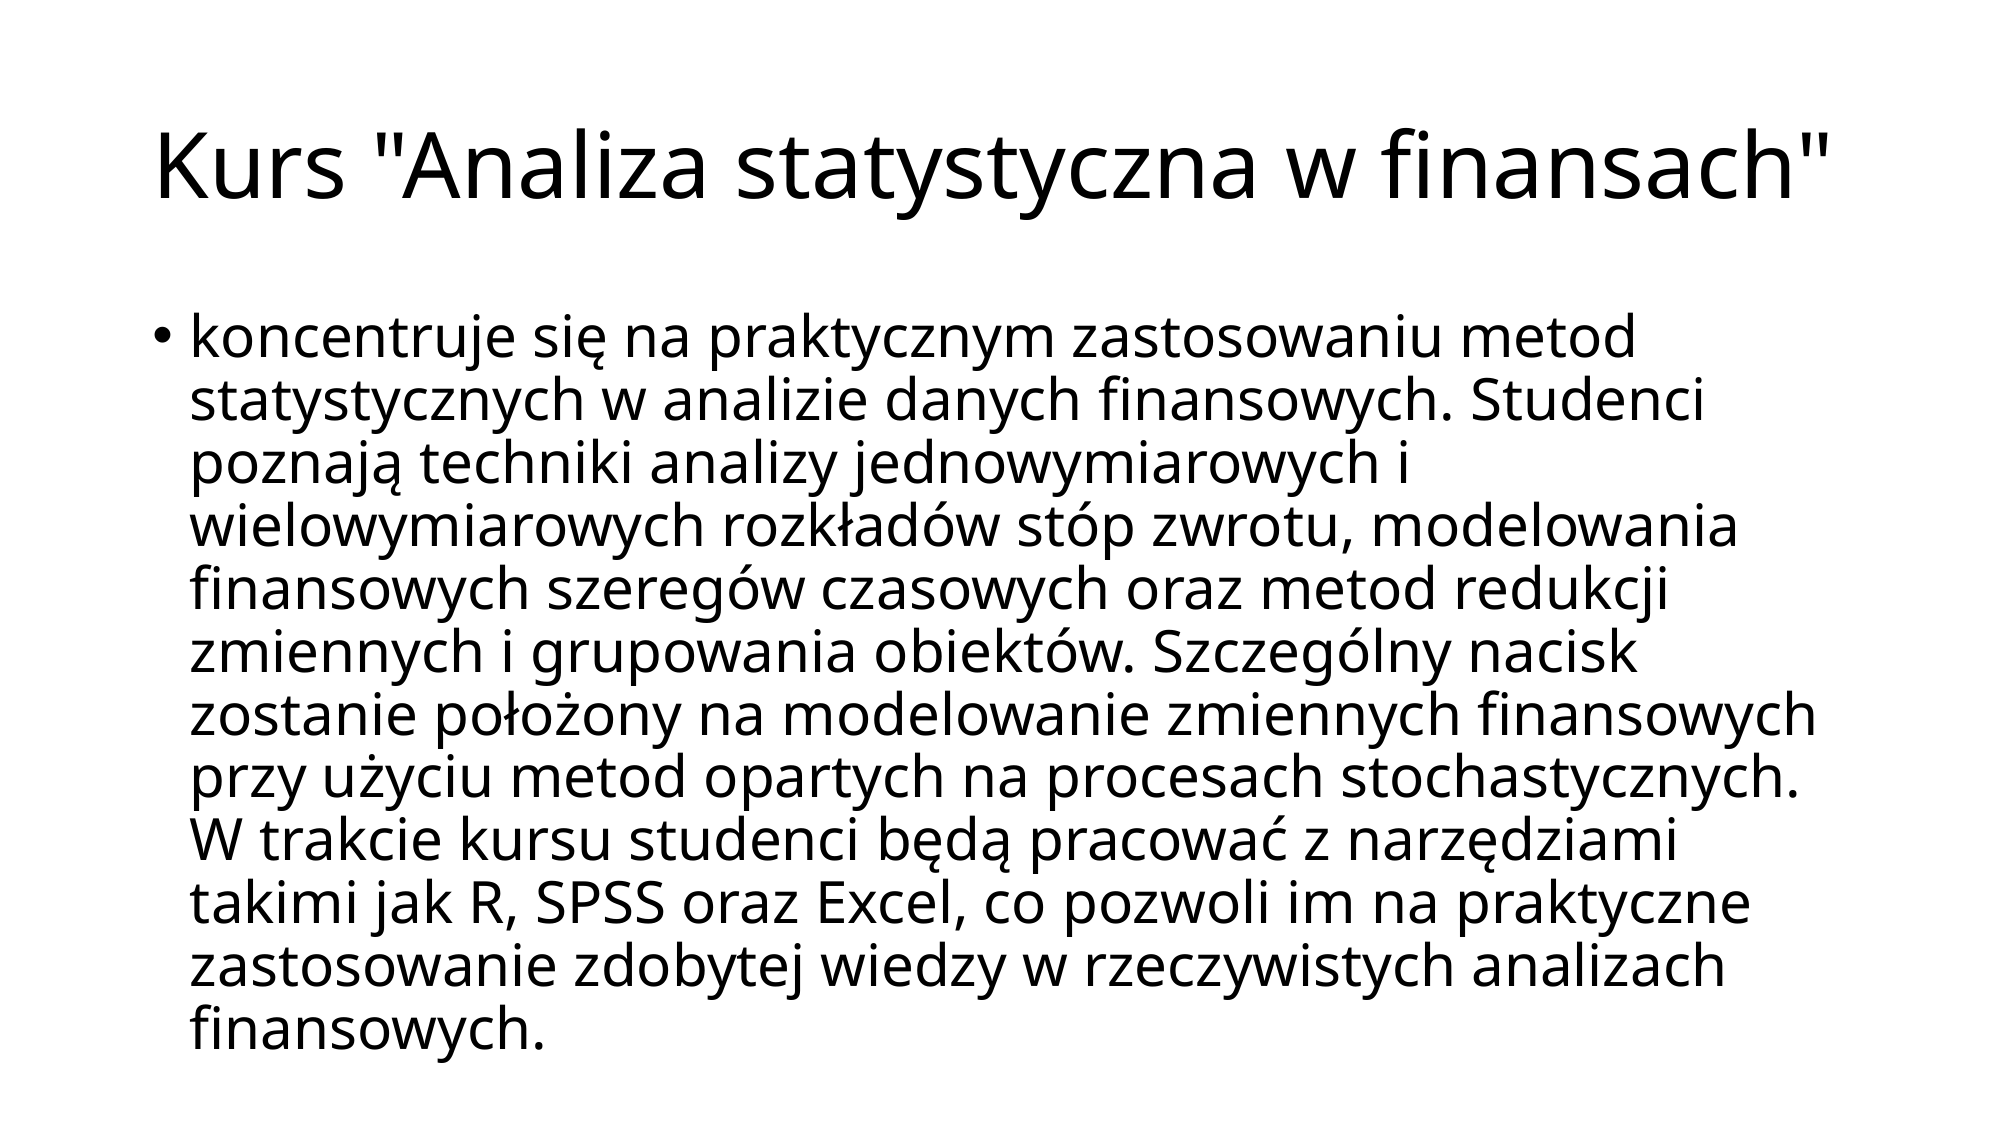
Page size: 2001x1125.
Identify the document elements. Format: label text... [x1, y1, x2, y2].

list koncentruje się na praktycznym zastosowaniu metod statystycznych w analizie danych finansowych. Studenci poznają techniki analizy jednowymiarowych i wielowymiarowych rozkładów stóp zwrotu, modelowania finansowych szeregów czasowych oraz metod redukcji zmiennych i grupowania obiektów. Szczególny nacisk zostanie położony na modelowanie zmiennych finansowych przy użyciu metod opartych na procesach stochastycznych. W trakcie kursu studenci będą pracować z narzędziami takimi jak R, SPSS oraz Excel, co pozwoli im na praktyczne zastosowanie zdobytej wiedzy w rzeczywistych analizach finansowych. [137, 299, 1863, 1014]
title Kurs "Analiza statystyczna w finansach" [137, 59, 1863, 278]
